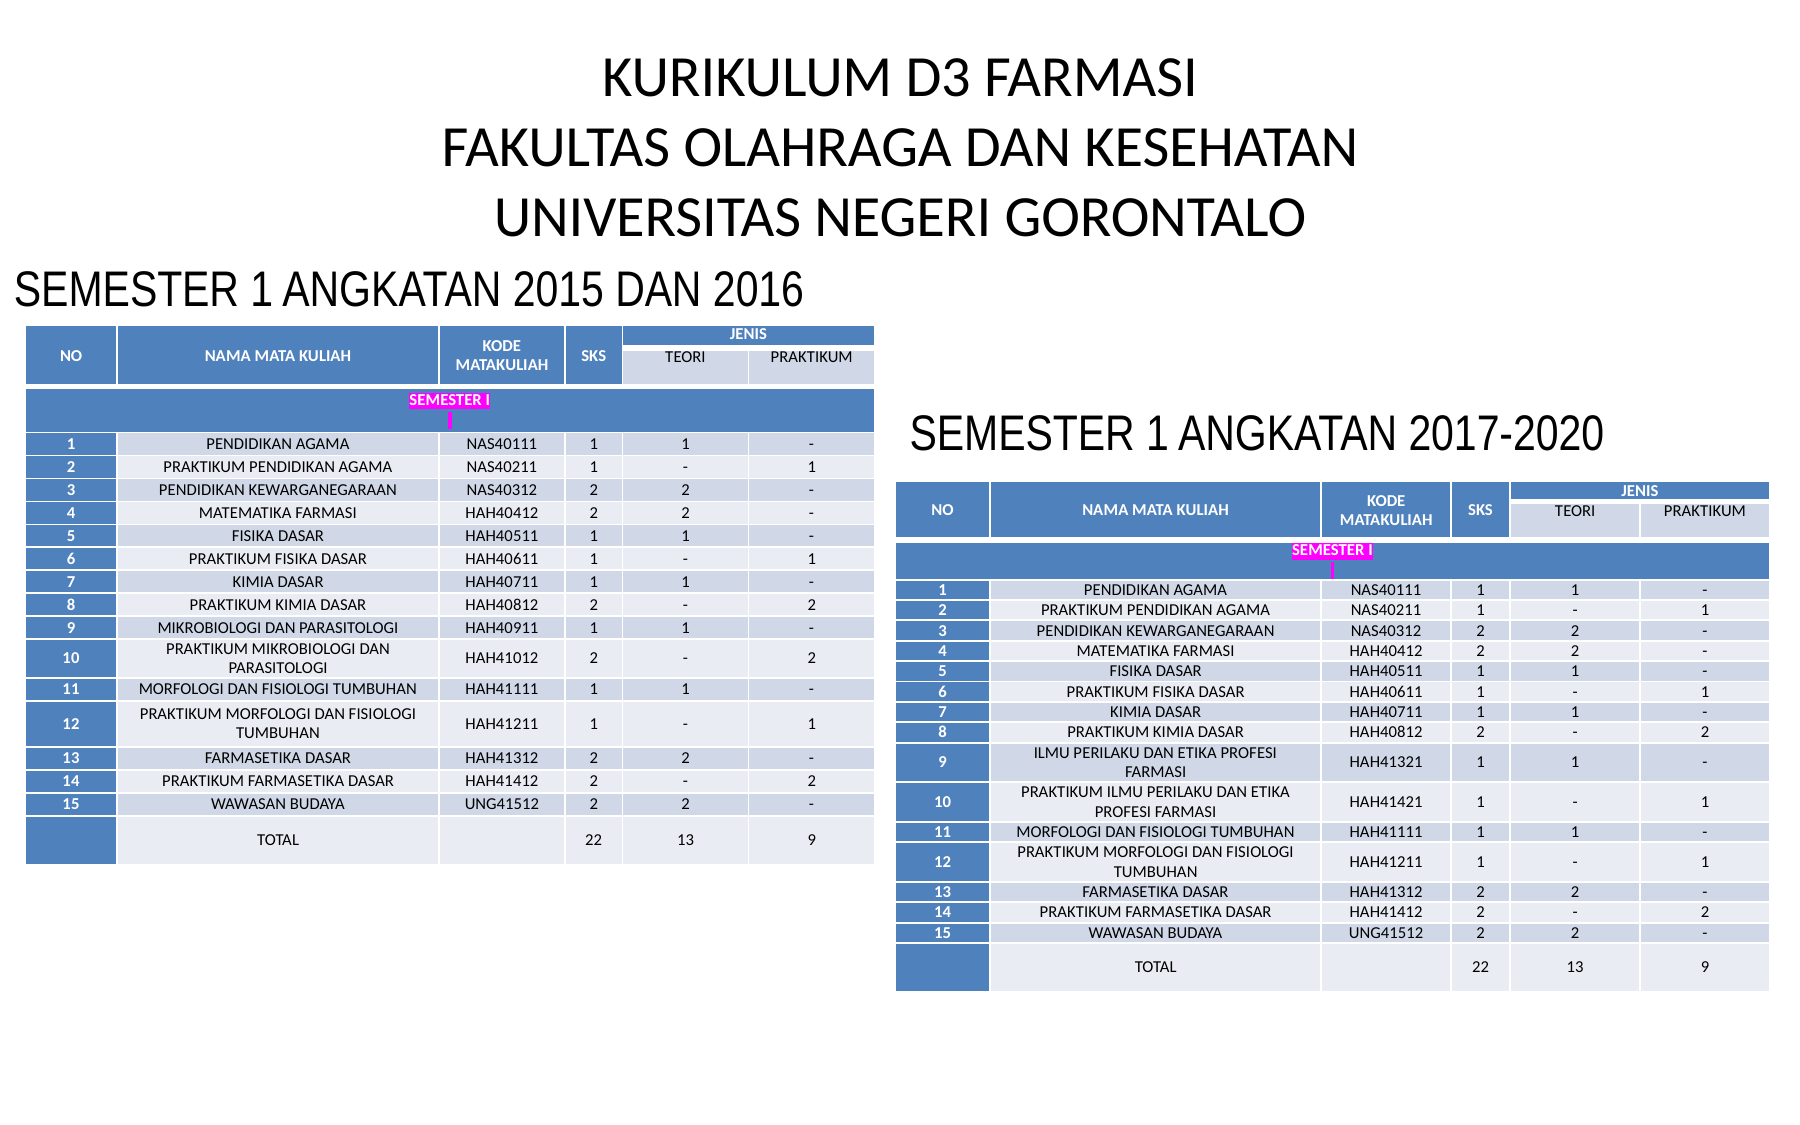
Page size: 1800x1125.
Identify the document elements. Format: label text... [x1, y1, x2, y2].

table_cell NAS40211 [440, 456, 564, 478]
table_cell HAH40611 [1322, 682, 1450, 701]
table_cell 14 [896, 903, 989, 922]
table_cell 22 [1452, 944, 1509, 991]
table_cell PRAKTIKUM PENDIDIKAN AGAMA [991, 601, 1320, 619]
table_cell 4 [896, 642, 989, 660]
table_cell HAH41312 [440, 748, 564, 769]
table_cell 1 [26, 433, 116, 455]
table_cell 15 [896, 924, 989, 942]
table_cell - [749, 679, 874, 700]
table_cell NAS40312 [1322, 621, 1450, 640]
table_cell - [623, 548, 748, 569]
table_cell PRAKTIKUM [749, 351, 874, 384]
table_cell 6 [896, 682, 989, 701]
table_cell - [1511, 601, 1639, 619]
table_cell TOTAL [118, 817, 438, 864]
table_cell 3 [896, 621, 989, 640]
table_cell 2 [566, 502, 622, 524]
table_cell 1 [566, 433, 622, 455]
table_cell FARMASETIKA DASAR [991, 883, 1320, 901]
table_cell 9 [749, 817, 874, 864]
table_cell 2 [566, 640, 622, 677]
table_cell HAH41421 [1322, 783, 1450, 821]
table_cell - [1641, 703, 1769, 721]
table_cell 2 [566, 748, 622, 769]
table_cell 1 [1511, 662, 1639, 681]
table_cell 2 [1452, 924, 1509, 942]
table_cell KIMIA DASAR [118, 571, 438, 592]
table_cell MORFOLOGI DAN FISIOLOGI TUMBUHAN [991, 823, 1320, 841]
table_cell 1 [896, 581, 989, 599]
table_cell - [1641, 581, 1769, 599]
table_cell HAH41211 [440, 702, 564, 746]
table_cell - [623, 702, 748, 746]
table_header KODE MATAKULIAH [1322, 482, 1450, 537]
table_cell 1 [566, 617, 622, 638]
table_cell FISIKA DASAR [991, 662, 1320, 681]
table_cell MORFOLOGI DAN FISIOLOGI TUMBUHAN [118, 679, 438, 700]
table_cell PENDIDIKAN KEWARGANEGARAAN [991, 621, 1320, 640]
text_box SEMESTER 1 ANGKATAN 2015 DAN 2016 [0, 248, 1012, 324]
table_cell - [623, 456, 748, 478]
table_cell 2 [1511, 621, 1639, 640]
table_cell - [749, 794, 874, 815]
table_cell PRAKTIKUM MORFOLOGI DAN FISIOLOGI TUMBUHAN [118, 702, 438, 746]
table_cell - [1511, 783, 1639, 821]
table_cell 8 [896, 723, 989, 742]
table_cell - [1641, 642, 1769, 660]
table_cell - [749, 433, 874, 455]
table_cell 4 [26, 502, 116, 524]
table_cell [1322, 944, 1450, 991]
table_header SKS [566, 326, 622, 384]
table_cell - [749, 571, 874, 592]
table_cell 1 [566, 525, 622, 546]
table_cell 1 [1641, 682, 1769, 701]
table_cell HAH40711 [1322, 703, 1450, 721]
table_header SKS [1452, 482, 1509, 537]
table_cell 1 [566, 456, 622, 478]
table_cell NAS40211 [1322, 601, 1450, 619]
table_cell 2 [749, 771, 874, 792]
table_cell 13 [26, 748, 116, 769]
table_header KODE MATAKULIAH [440, 326, 564, 384]
table_cell 1 [1452, 662, 1509, 681]
table_cell 2 [1511, 924, 1639, 942]
table_cell 9 [896, 744, 989, 781]
table_cell HAH40911 [440, 617, 564, 638]
table_cell 9 [1641, 944, 1769, 991]
text_box SEMESTER 1 ANGKATAN 2017-2020 [894, 393, 1800, 468]
table_cell 5 [896, 662, 989, 681]
table_cell 2 [623, 794, 748, 815]
table_cell 1 [1511, 703, 1639, 721]
table_cell 7 [896, 703, 989, 721]
table_cell 5 [26, 525, 116, 546]
table_cell PRAKTIKUM ILMU PERILAKU DAN ETIKA PROFESI FARMASI [991, 783, 1320, 821]
table_cell 2 [1452, 903, 1509, 922]
table_cell 2 [1452, 723, 1509, 742]
table_cell 1 [566, 702, 622, 746]
table_cell [896, 944, 989, 991]
table_cell PRAKTIKUM FARMASETIKA DASAR [118, 771, 438, 792]
table_cell 11 [896, 823, 989, 841]
table_cell NAS40111 [440, 433, 564, 455]
table_cell HAH40812 [1322, 723, 1450, 742]
table_cell 1 [1452, 744, 1509, 781]
table_cell PENDIDIKAN AGAMA [118, 433, 438, 455]
table_cell 1 [623, 433, 748, 455]
table_cell 1 [1452, 823, 1509, 841]
table_cell - [1641, 621, 1769, 640]
table_cell - [1641, 662, 1769, 681]
table_cell - [1511, 843, 1639, 881]
table_cell ILMU PERILAKU DAN ETIKA PROFESI FARMASI [991, 744, 1320, 781]
table_cell 2 [749, 594, 874, 615]
table_cell 1 [1511, 581, 1639, 599]
table_cell 1 [1641, 783, 1769, 821]
table_cell 1 [623, 679, 748, 700]
table_cell HAH41412 [1322, 903, 1450, 922]
table_cell 14 [26, 771, 116, 792]
table_cell - [1641, 883, 1769, 901]
table_cell 1 [566, 679, 622, 700]
table_cell [440, 817, 564, 864]
table_cell 13 [1511, 944, 1639, 991]
table_cell PRAKTIKUM FARMASETIKA DASAR [991, 903, 1320, 922]
table_cell HAH40511 [1322, 662, 1450, 681]
table_cell 2 [1511, 883, 1639, 901]
table_cell 1 [749, 702, 874, 746]
table_cell - [1511, 723, 1639, 742]
table_cell 1 [1452, 843, 1509, 881]
table_cell 1 [1641, 601, 1769, 619]
table_cell 6 [26, 548, 116, 569]
table_cell UNG41512 [1322, 924, 1450, 942]
table_cell - [749, 748, 874, 769]
table_cell - [1511, 903, 1639, 922]
table_cell HAH40412 [440, 502, 564, 524]
table_cell - [1641, 823, 1769, 841]
table_cell 1 [1452, 703, 1509, 721]
table_cell HAH40412 [1322, 642, 1450, 660]
table_cell 15 [26, 794, 116, 815]
table_cell 2 [566, 794, 622, 815]
table_cell TOTAL [991, 944, 1320, 991]
table_cell 1 [623, 571, 748, 592]
table_cell PENDIDIKAN AGAMA [991, 581, 1320, 599]
table_cell SEMESTER I [896, 543, 1769, 579]
table_cell 1 [749, 548, 874, 569]
table_cell 2 [623, 479, 748, 501]
table_header NO [896, 482, 989, 537]
table_cell HAH41312 [1322, 883, 1450, 901]
table_cell 1 [566, 571, 622, 592]
table_cell PRAKTIKUM FISIKA DASAR [118, 548, 438, 569]
table_cell - [1641, 924, 1769, 942]
table_cell 2 [1641, 723, 1769, 742]
table_cell 8 [26, 594, 116, 615]
table_cell 1 [566, 548, 622, 569]
table_cell 9 [26, 617, 116, 638]
table_cell HAH41012 [440, 640, 564, 677]
table_cell PENDIDIKAN KEWARGANEGARAAN [118, 479, 438, 501]
table_cell NAS40111 [1322, 581, 1450, 599]
table_cell 12 [896, 843, 989, 881]
table_header NAMA MATA KULIAH [991, 482, 1320, 537]
table_cell - [749, 525, 874, 546]
table_cell 1 [623, 617, 748, 638]
table_cell FARMASETIKA DASAR [118, 748, 438, 769]
table_cell MIKROBIOLOGI DAN PARASITOLOGI [118, 617, 438, 638]
table_cell PRAKTIKUM MIKROBIOLOGI DAN PARASITOLOGI [118, 640, 438, 677]
table_cell 11 [26, 679, 116, 700]
table_cell FISIKA DASAR [118, 525, 438, 546]
table_cell 1 [749, 456, 874, 478]
table_cell WAWASAN BUDAYA [118, 794, 438, 815]
table_cell 1 [1452, 682, 1509, 701]
table_cell - [749, 479, 874, 501]
table_cell PRAKTIKUM FISIKA DASAR [991, 682, 1320, 701]
table_cell PRAKTIKUM PENDIDIKAN AGAMA [118, 456, 438, 478]
table_header NAMA MATA KULIAH [118, 326, 438, 384]
table_cell HAH41211 [1322, 843, 1450, 881]
table_cell HAH40711 [440, 571, 564, 592]
table_cell 2 [26, 456, 116, 478]
table_cell 2 [1452, 621, 1509, 640]
table_cell 2 [623, 502, 748, 524]
table_cell 1 [1452, 783, 1509, 821]
table_cell NAS40312 [440, 479, 564, 501]
table_cell 13 [896, 883, 989, 901]
table_cell - [623, 594, 748, 615]
table_cell PRAKTIKUM KIMIA DASAR [118, 594, 438, 615]
table_cell - [1641, 744, 1769, 781]
table_cell PRAKTIKUM [1641, 504, 1769, 537]
table_cell TEORI [1511, 504, 1639, 537]
table_cell 2 [566, 771, 622, 792]
table_cell MATEMATIKA FARMASI [118, 502, 438, 524]
table_cell - [623, 771, 748, 792]
table_cell 1 [1452, 581, 1509, 599]
table_cell [26, 817, 116, 864]
table_cell 3 [26, 479, 116, 501]
table_cell UNG41512 [440, 794, 564, 815]
table_cell HAH40812 [440, 594, 564, 615]
table_cell KIMIA DASAR [991, 703, 1320, 721]
table_header NO [26, 326, 116, 384]
table_cell 2 [1641, 903, 1769, 922]
table_header JENIS [623, 326, 874, 345]
table_cell - [749, 617, 874, 638]
table_cell - [749, 502, 874, 524]
table_cell HAH40511 [440, 525, 564, 546]
table_cell 2 [1452, 642, 1509, 660]
table_cell HAH41412 [440, 771, 564, 792]
table_cell 1 [1452, 601, 1509, 619]
table_cell SEMESTER I [26, 389, 874, 432]
table_cell 10 [896, 783, 989, 821]
table_cell 10 [26, 640, 116, 677]
table_cell PRAKTIKUM MORFOLOGI DAN FISIOLOGI TUMBUHAN [991, 843, 1320, 881]
table_cell - [1511, 682, 1639, 701]
table_cell 2 [566, 594, 622, 615]
table_cell MATEMATIKA FARMASI [991, 642, 1320, 660]
table_cell WAWASAN BUDAYA [991, 924, 1320, 942]
table_cell HAH41321 [1322, 744, 1450, 781]
table_cell - [623, 640, 748, 677]
table_cell 7 [26, 571, 116, 592]
table_header JENIS [1511, 482, 1769, 499]
table_cell TEORI [623, 351, 748, 384]
table_cell HAH41111 [440, 679, 564, 700]
table_cell 22 [566, 817, 622, 864]
table_cell HAH41111 [1322, 823, 1450, 841]
table_cell 13 [623, 817, 748, 864]
table_cell 1 [623, 525, 748, 546]
table_cell HAH40611 [440, 548, 564, 569]
table_cell PRAKTIKUM KIMIA DASAR [991, 723, 1320, 742]
table_cell 1 [1511, 823, 1639, 841]
table_cell 1 [1641, 843, 1769, 881]
table_cell 2 [1452, 883, 1509, 901]
table_cell 2 [749, 640, 874, 677]
table_cell 2 [896, 601, 989, 619]
title KURIKULUM D3 FARMASI FAKULTAS OLAHRAGA DAN KESEHATAN UNIVERSITAS NEGERI GORONTALO [90, 49, 1710, 237]
table_cell 2 [623, 748, 748, 769]
table_cell 2 [566, 479, 622, 501]
table_cell 12 [26, 702, 116, 746]
table_cell 1 [1511, 744, 1639, 781]
table_cell 2 [1511, 642, 1639, 660]
